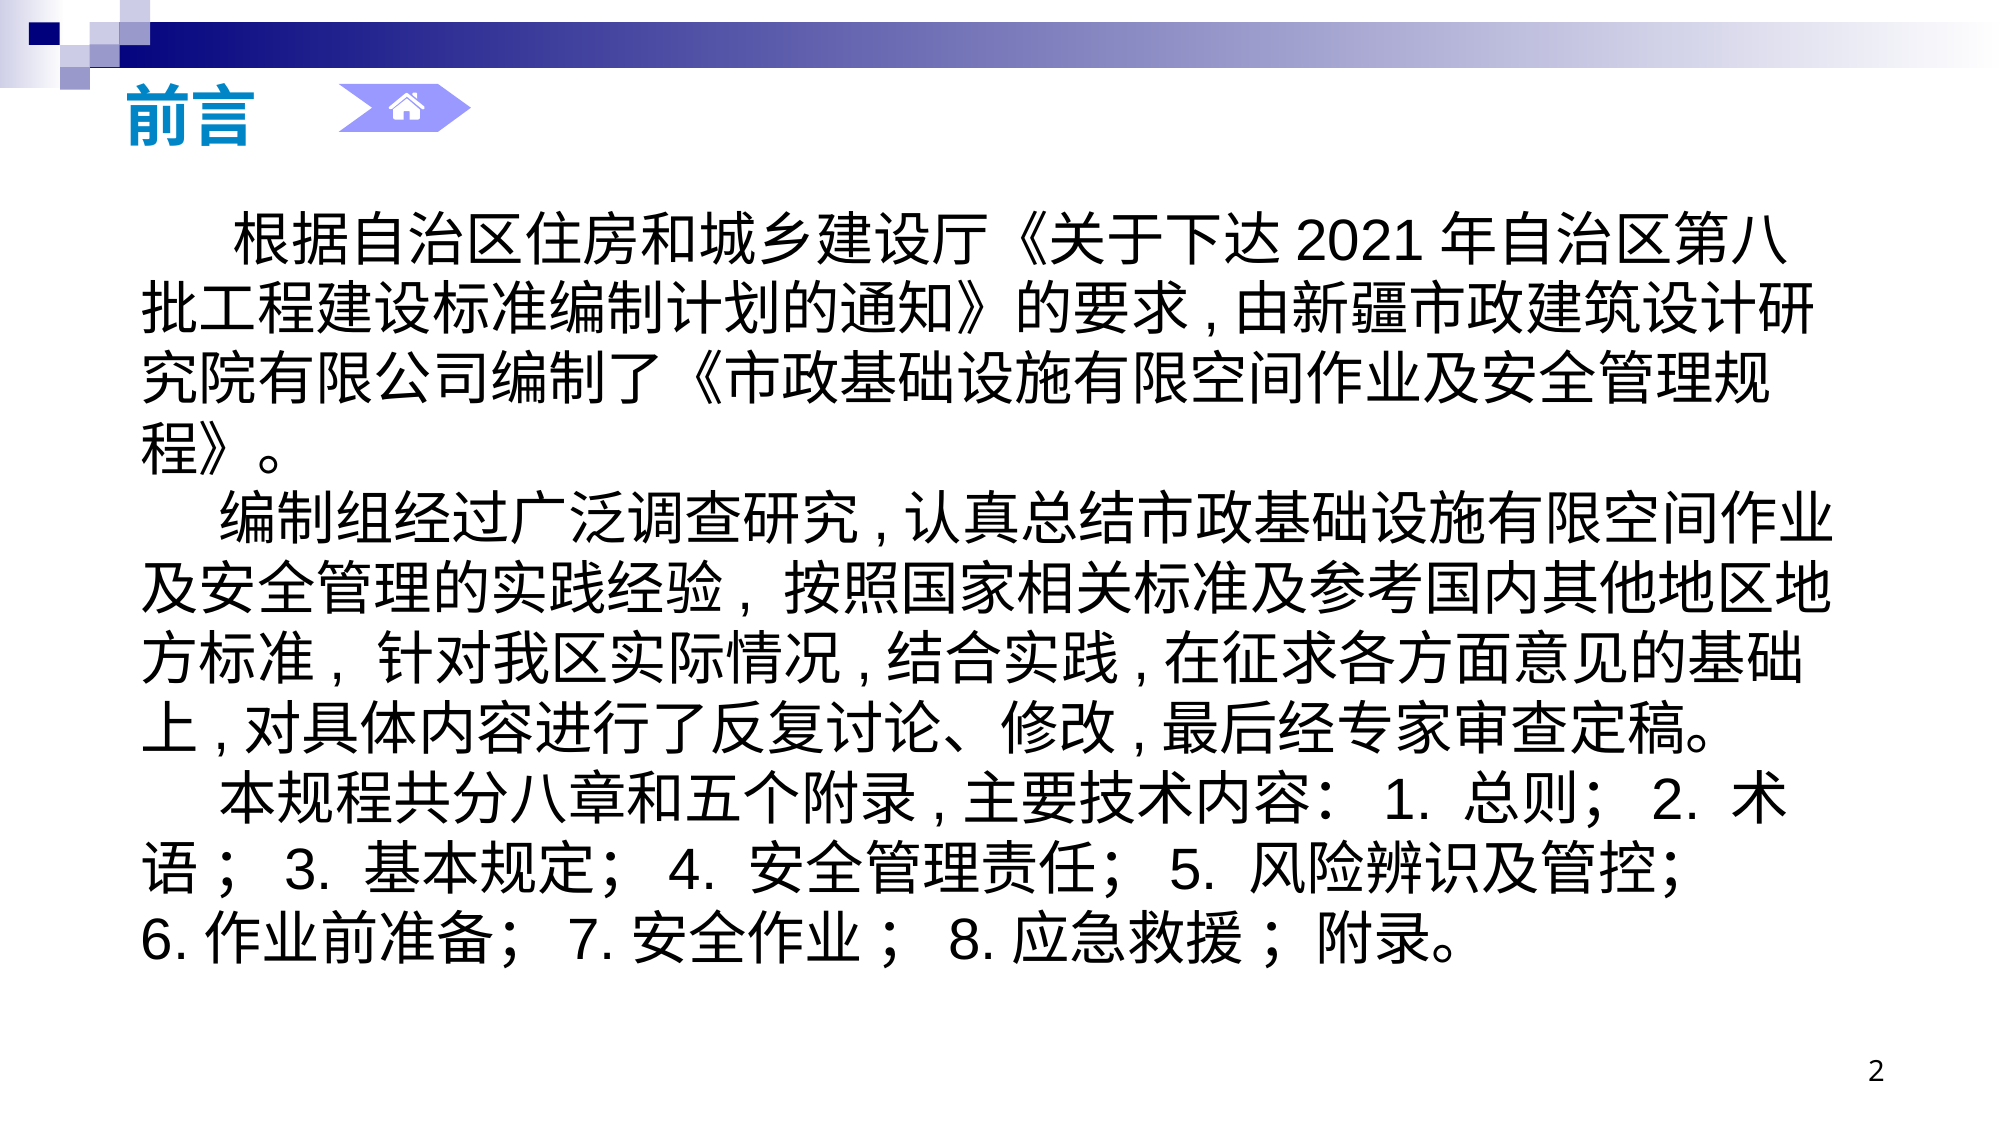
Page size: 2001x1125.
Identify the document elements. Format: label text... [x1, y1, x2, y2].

text_box 根据自治区住房和城乡建设厅《关于下达2021年自治区第八批工程建设标准编制计划的通知》的要求,由新疆市政建筑设计研究院有限公司编制了《市政基础设施有限空间作业及安全管理规程》。 编制组经过广泛调查研究,认真总结市政基础设施有限空间作业及安全管理的实践经验, 按照国家相关标准及参考国内其他地区地方标准, 针对我区实际情况,结合实践,在征求各方面意见的基础上,对具体内容进行了反复讨论、修改,最后经专家审查定稿。 本规程共分八章和五个附录,主要技术内容：1. 总则；2. 术语 ；3. 基本规定；4. 安全管理责任；5. 风险辨识及管控； 6.作业前准备；7.安全作业 ；8.应急救援 ；附录。 [126, 172, 1852, 1071]
title 前言 [90, 66, 292, 162]
slide_number 2 [1433, 1025, 1900, 1100]
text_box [338, 83, 472, 133]
